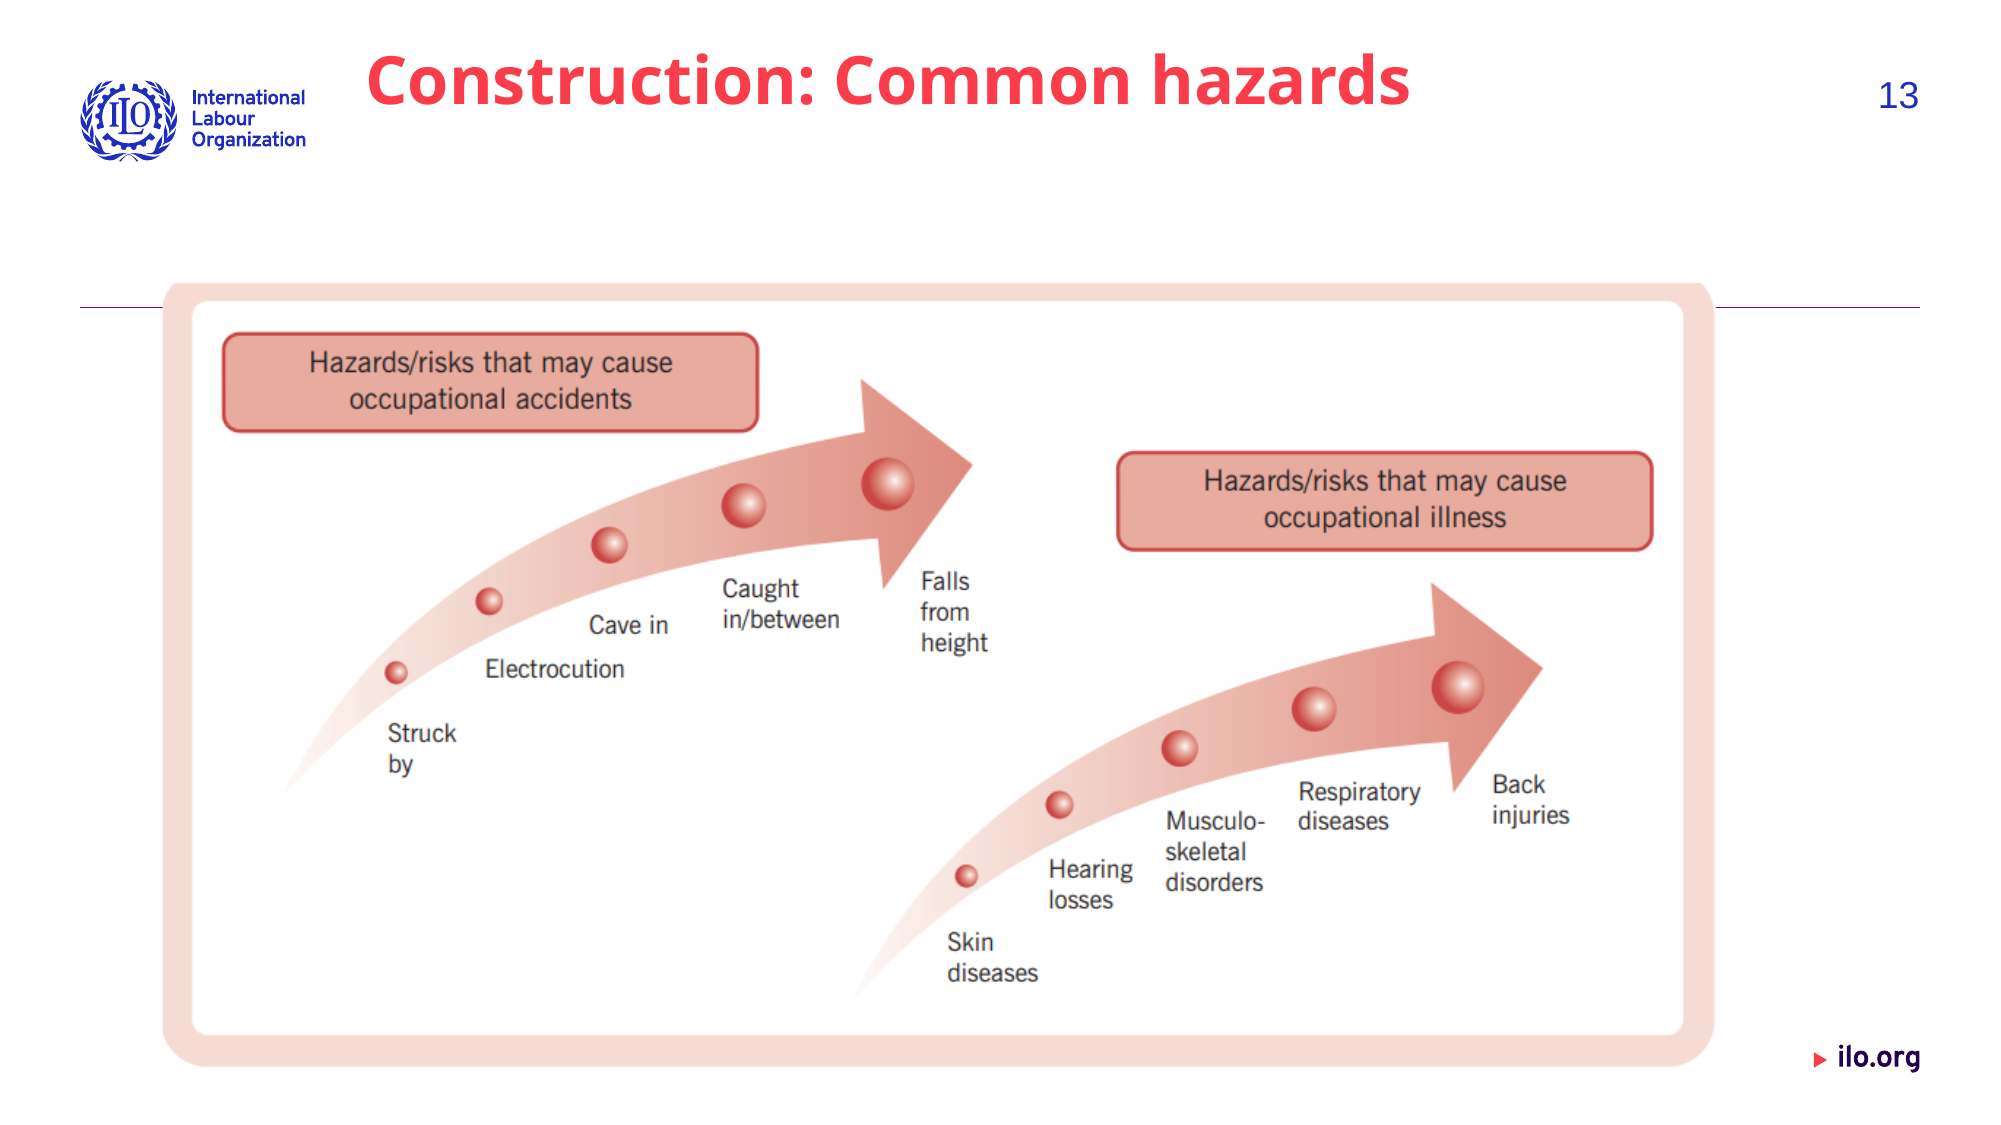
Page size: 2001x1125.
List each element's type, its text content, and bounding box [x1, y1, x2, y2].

text_box Construction: Common hazards [350, 30, 1698, 125]
slide_number 13 [1830, 70, 1920, 119]
picture [162, 283, 1716, 1070]
